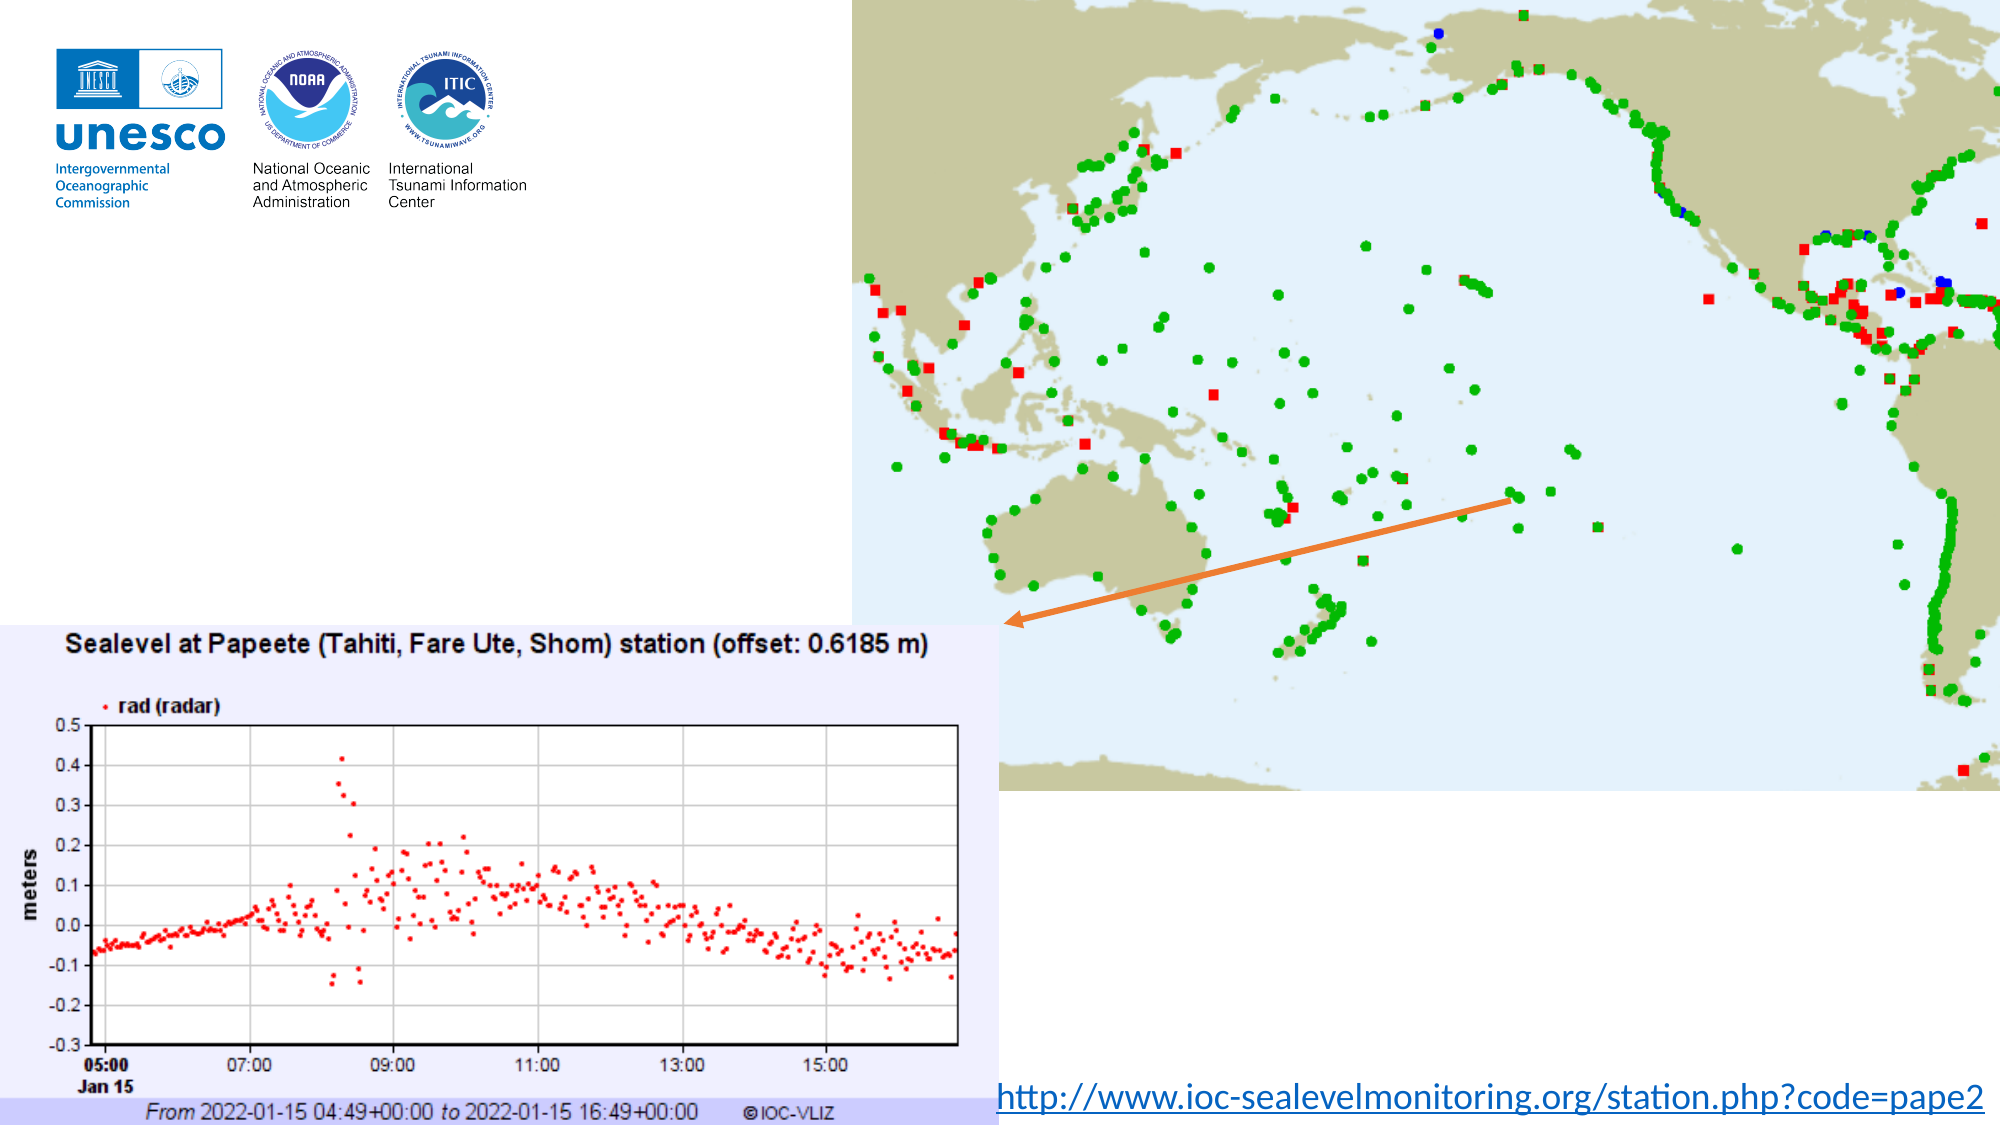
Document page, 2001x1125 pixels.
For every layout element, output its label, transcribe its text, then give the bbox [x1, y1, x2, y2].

picture [0, 0, 2000, 1125]
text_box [1003, 500, 1511, 624]
picture [43, 35, 527, 221]
text_box http://www.ioc-sealevelmonitoring.org/station.php?code=pape2 [999, 1064, 2000, 1125]
